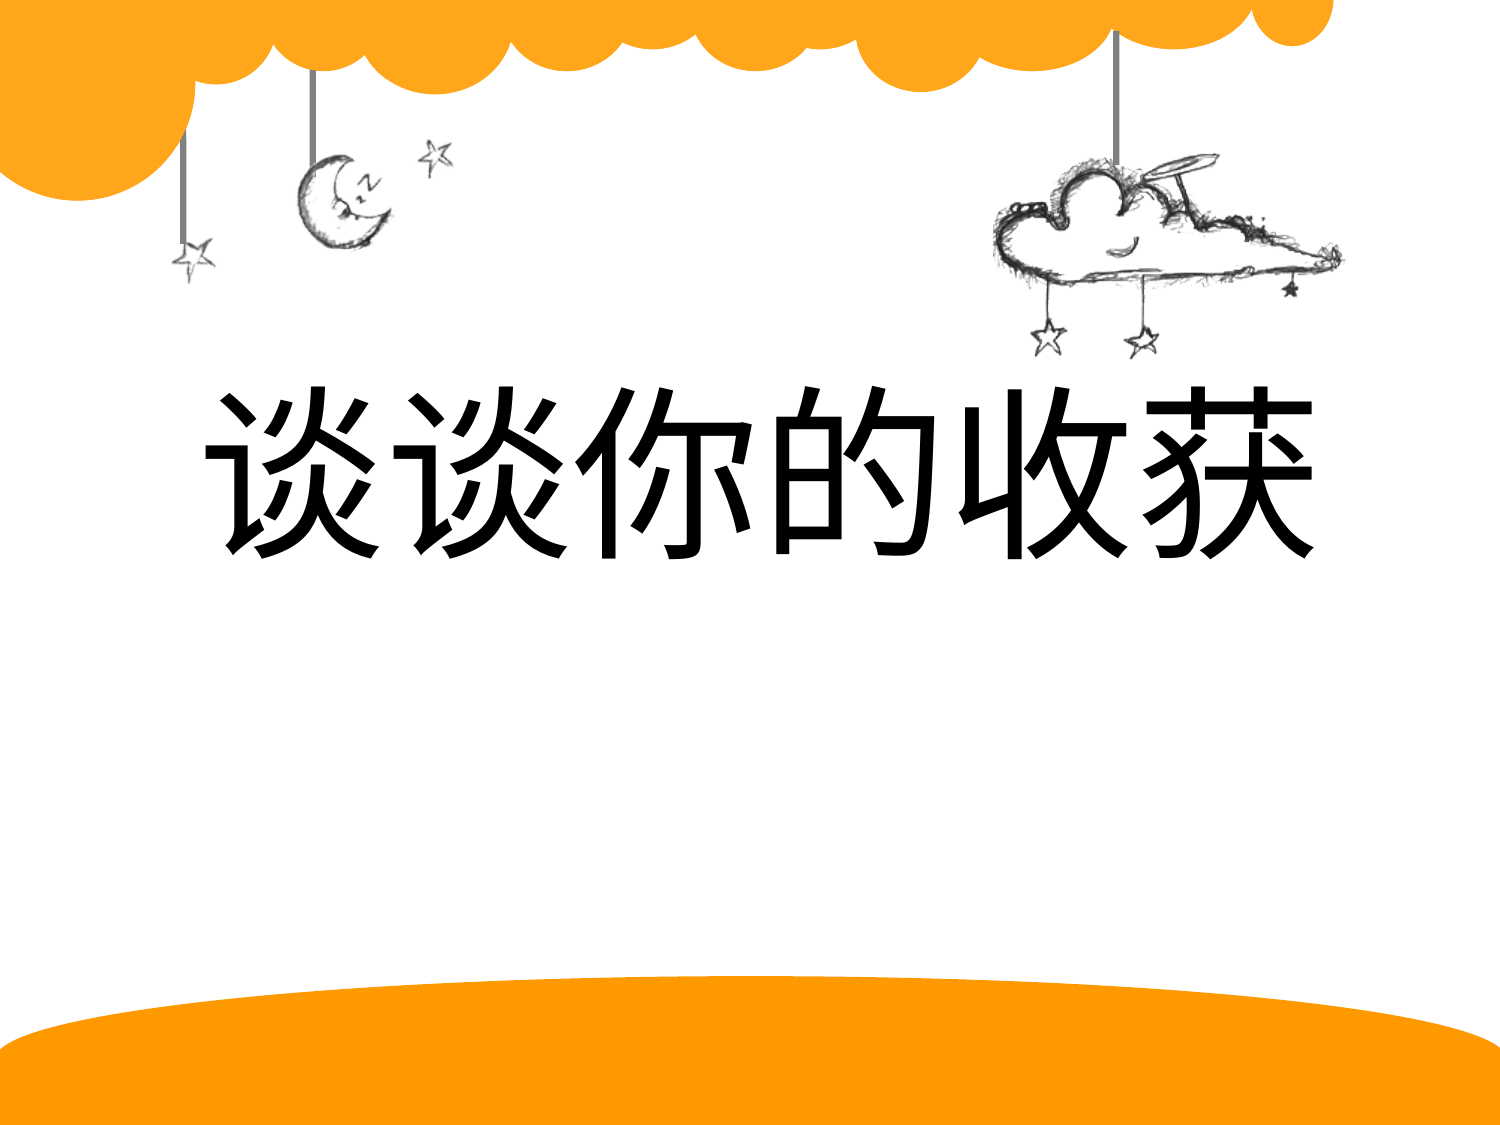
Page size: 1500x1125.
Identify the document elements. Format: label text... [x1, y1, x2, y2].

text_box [111, 210, 561, 253]
picture [163, 253, 350, 313]
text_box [946, 78, 1381, 389]
text_box 谈谈你的收获 [183, 349, 1362, 805]
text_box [0, 0, 1334, 201]
text_box [0, 976, 1500, 1125]
